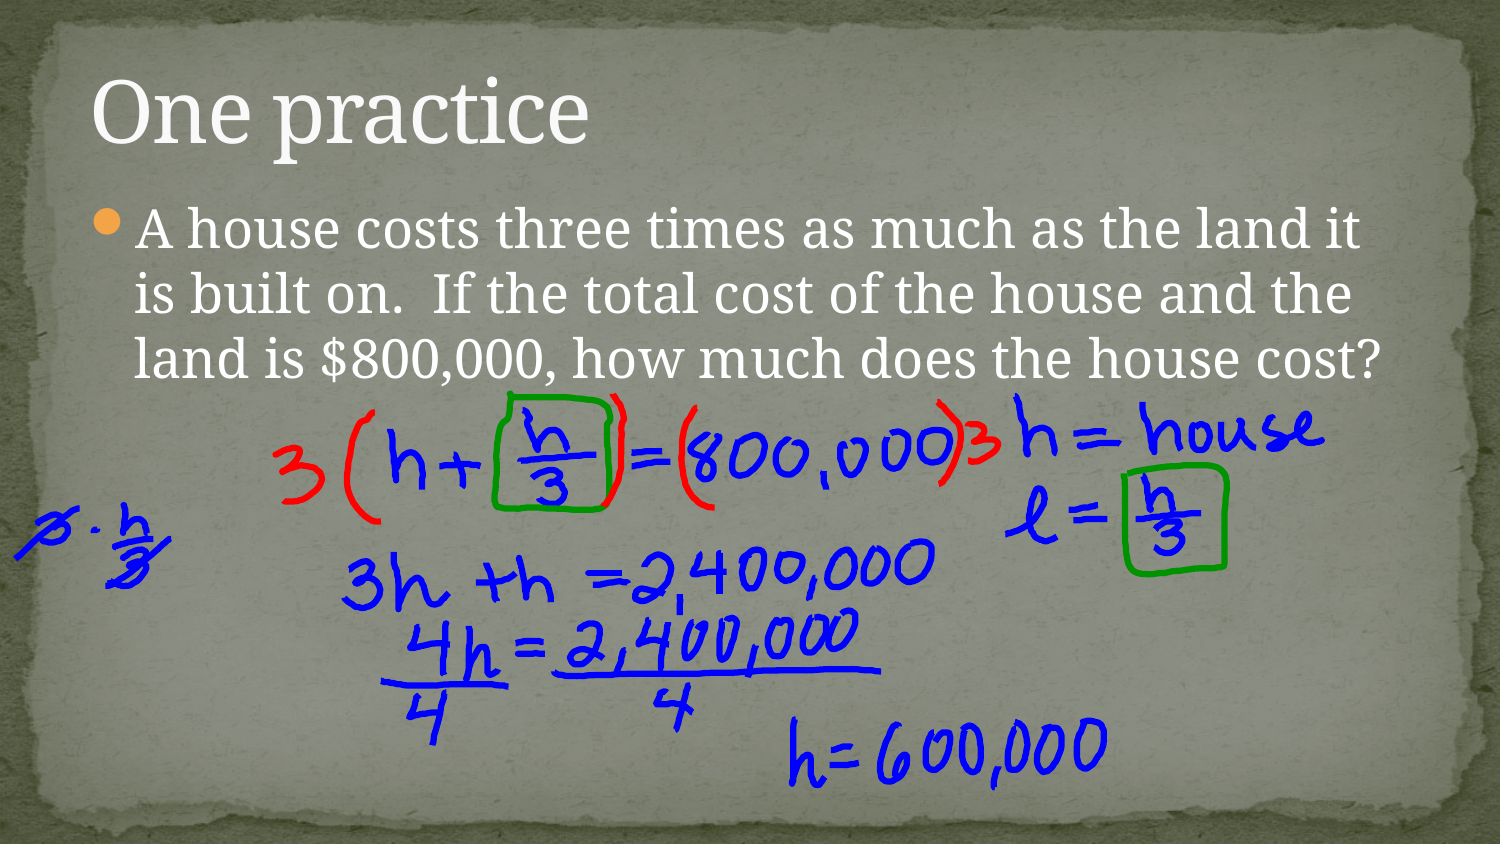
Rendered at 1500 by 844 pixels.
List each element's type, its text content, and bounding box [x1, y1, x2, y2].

text_box [631, 460, 671, 468]
text_box [740, 548, 766, 590]
text_box [1036, 725, 1063, 773]
text_box [748, 645, 757, 670]
text_box [1078, 441, 1121, 448]
text_box [992, 766, 1000, 789]
text_box [380, 679, 509, 688]
text_box [718, 616, 738, 661]
text_box [879, 723, 908, 783]
text_box [774, 438, 808, 476]
text_box [776, 551, 804, 583]
text_box [389, 428, 424, 490]
text_box [439, 464, 456, 468]
text_box [1190, 423, 1211, 451]
text_box [631, 450, 663, 454]
text_box [808, 576, 816, 601]
text_box [36, 513, 62, 532]
text_box [791, 718, 826, 787]
text_box [634, 553, 673, 603]
text_box [409, 625, 444, 649]
text_box [680, 406, 715, 509]
text_box [1073, 518, 1108, 522]
text_box [441, 622, 448, 676]
text_box [1075, 719, 1105, 770]
text_box [703, 433, 721, 479]
text_box [515, 639, 544, 645]
text_box [113, 538, 154, 549]
text_box [274, 446, 323, 503]
text_box [830, 745, 853, 751]
text_box [345, 411, 381, 523]
text_box [862, 546, 889, 585]
text_box [518, 556, 552, 603]
title One practice [74, 18, 1425, 169]
text_box [801, 615, 828, 654]
text_box [1220, 419, 1257, 450]
text_box [568, 622, 605, 666]
text_box [122, 504, 148, 535]
text_box [766, 618, 792, 658]
text_box [553, 668, 882, 678]
text_box [1073, 430, 1107, 435]
text_box [731, 433, 766, 477]
text_box [1068, 504, 1099, 511]
text_box [116, 562, 148, 587]
text_box [465, 625, 499, 681]
text_box [493, 392, 611, 511]
text_box [1141, 401, 1183, 454]
list A house costs three times as much as the land it is built on. If the total cost of the house and the land is $800,000, how much does the house cost? [75, 187, 1425, 750]
text_box [966, 423, 1000, 463]
text_box [491, 584, 498, 602]
text_box [343, 560, 382, 610]
text_box [475, 572, 517, 584]
text_box [829, 761, 860, 767]
text_box [92, 528, 99, 534]
text_box [1014, 395, 1058, 456]
text_box [453, 453, 464, 488]
text_box [592, 580, 629, 586]
text_box [684, 704, 693, 714]
text_box [659, 622, 669, 671]
text_box [678, 594, 682, 616]
text_box [826, 548, 856, 589]
text_box [460, 462, 481, 468]
text_box [1005, 487, 1058, 543]
text_box [1122, 464, 1228, 576]
text_box [691, 552, 718, 576]
text_box [41, 522, 69, 544]
text_box [109, 548, 148, 582]
text_box [839, 439, 867, 477]
text_box [431, 691, 447, 746]
text_box [602, 393, 625, 507]
text_box [14, 507, 80, 560]
text_box [924, 731, 952, 771]
text_box [827, 609, 857, 651]
text_box [105, 537, 172, 587]
text_box [655, 690, 681, 706]
text_box [408, 694, 439, 719]
text_box [822, 471, 828, 490]
text_box [883, 430, 910, 470]
text_box [896, 540, 933, 584]
text_box [637, 618, 663, 646]
text_box [615, 649, 626, 671]
text_box [683, 621, 707, 660]
text_box [1263, 412, 1323, 450]
text_box [485, 562, 493, 578]
text_box [918, 429, 938, 464]
text_box [392, 551, 450, 611]
text_box [1006, 720, 1029, 771]
text_box [713, 433, 721, 439]
text_box [961, 724, 982, 774]
text_box [674, 684, 691, 731]
text_box [937, 400, 962, 485]
